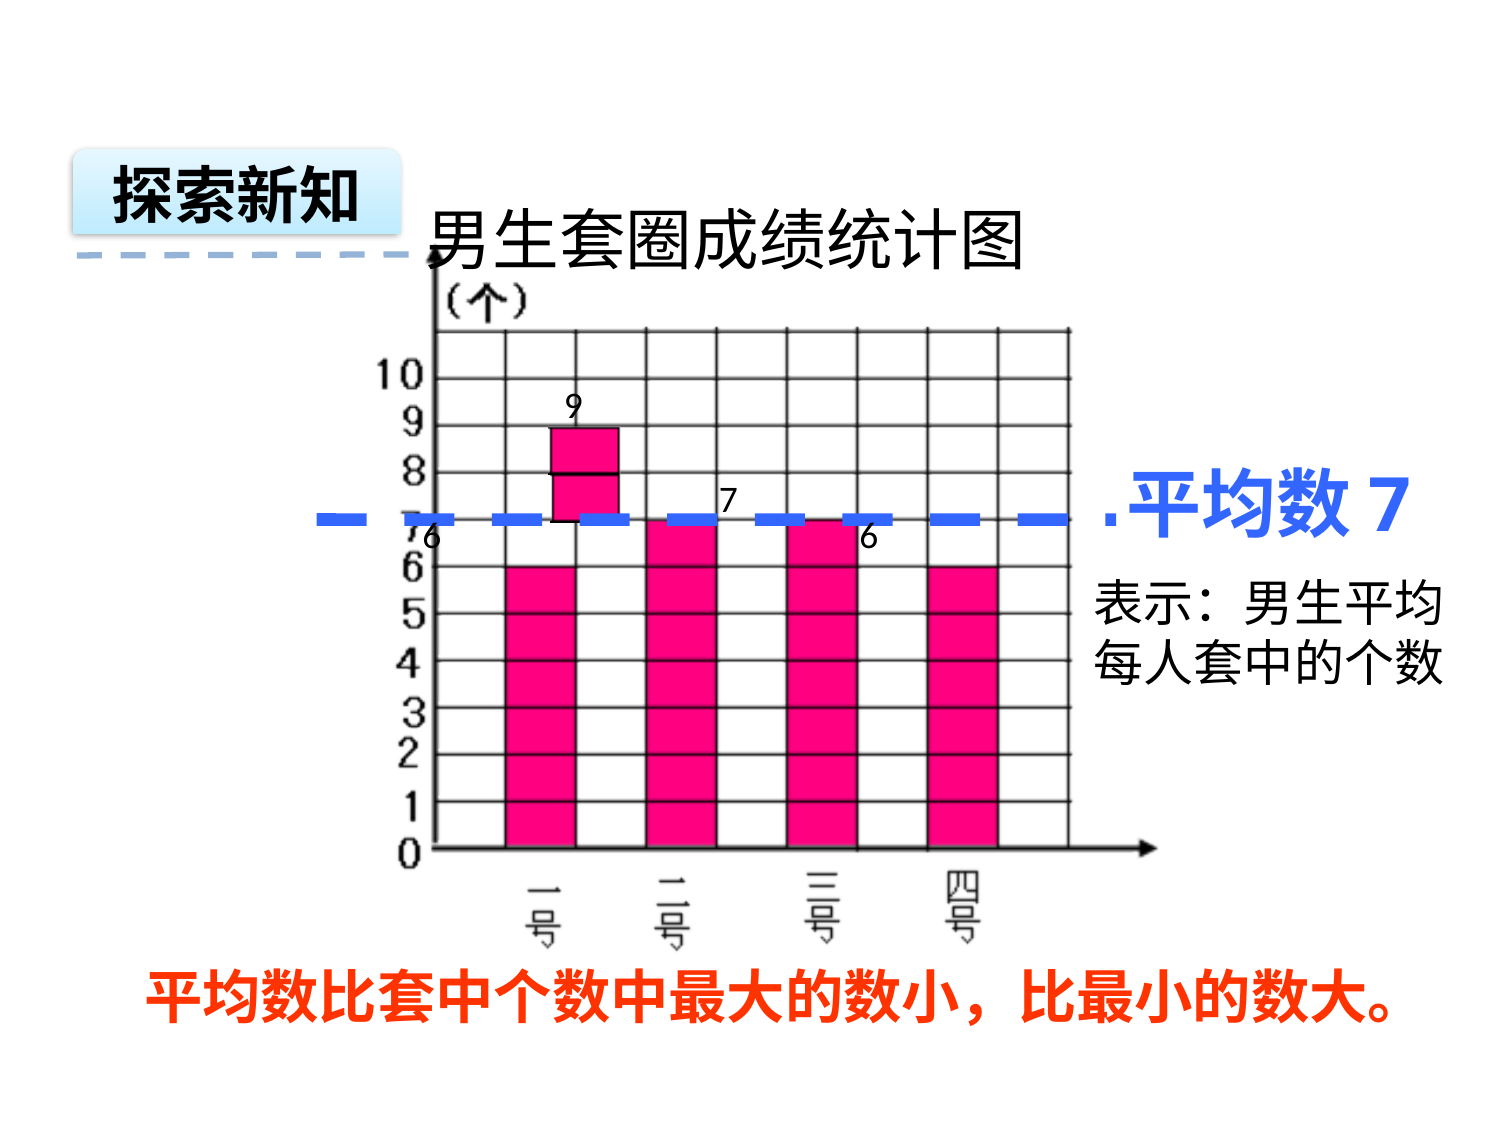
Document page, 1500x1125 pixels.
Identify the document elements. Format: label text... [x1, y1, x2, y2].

text_box 平均数比套中个数中最大的数小，比最小的数大。 [112, 952, 1400, 1038]
text_box 男生套圈成绩统计图 [411, 190, 1097, 230]
picture [368, 231, 1164, 964]
text_box 探索新知 [72, 148, 402, 235]
text_box 平均数7 表示：男生平均每人套中的个数 [1169, 449, 1471, 699]
